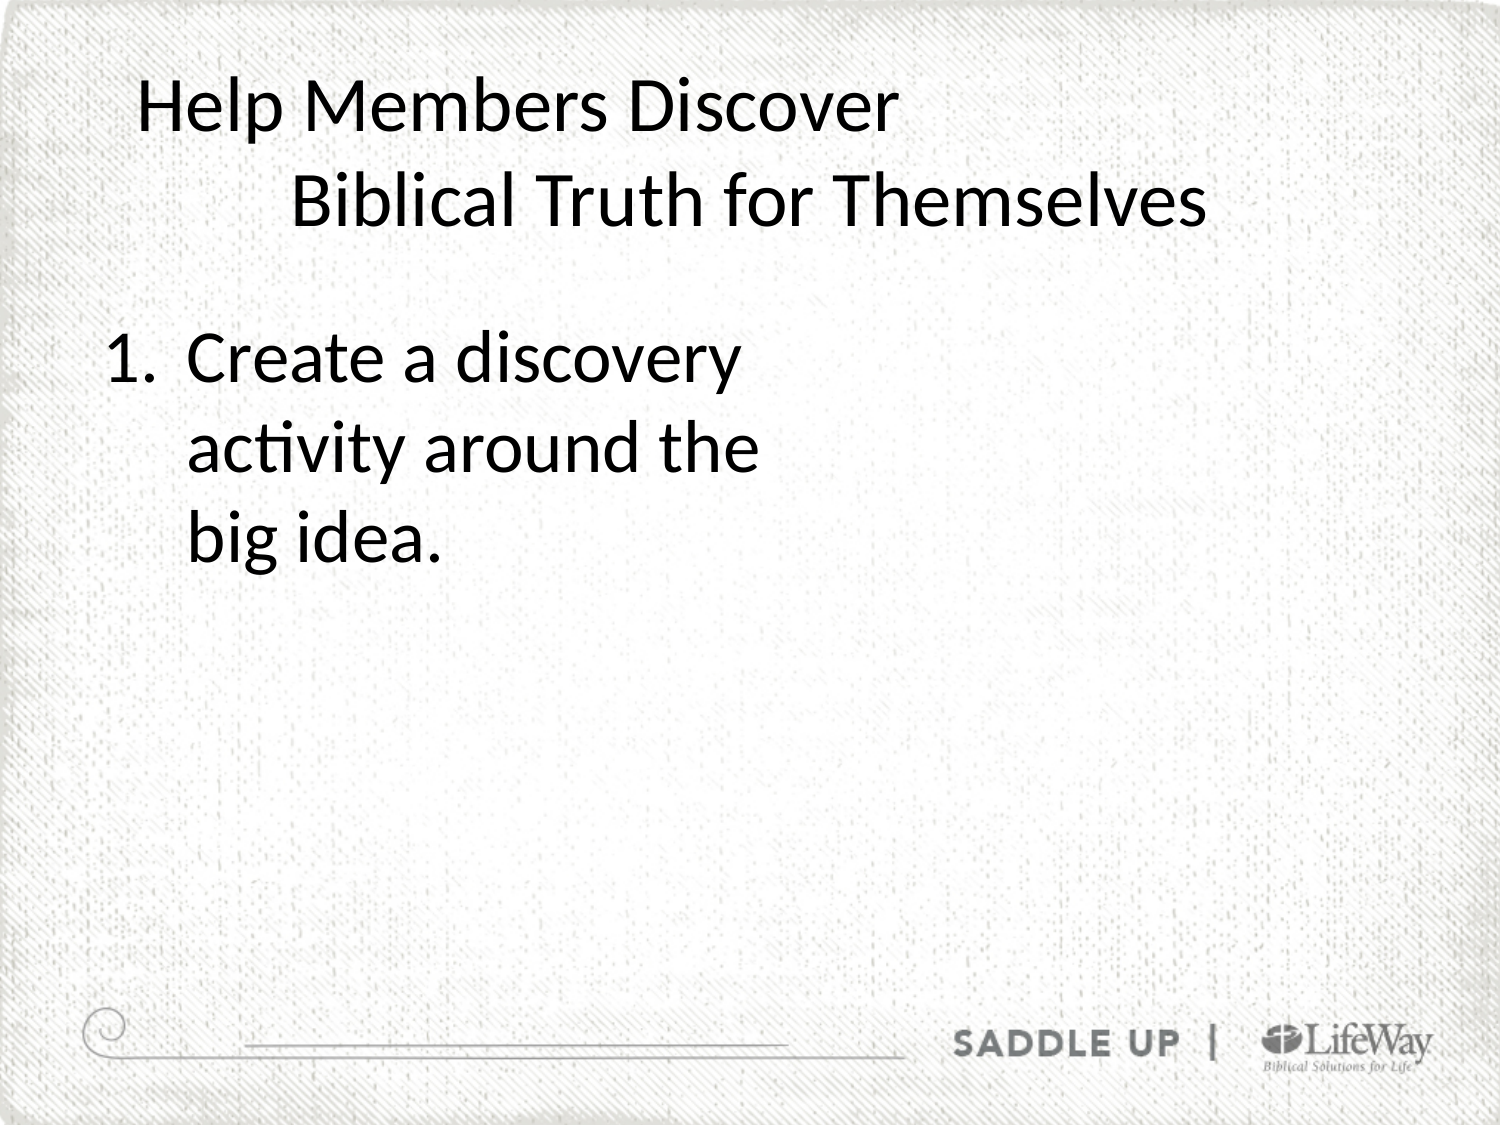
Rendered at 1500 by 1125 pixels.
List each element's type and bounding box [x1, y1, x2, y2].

list [0, 0, 1500, 1125]
